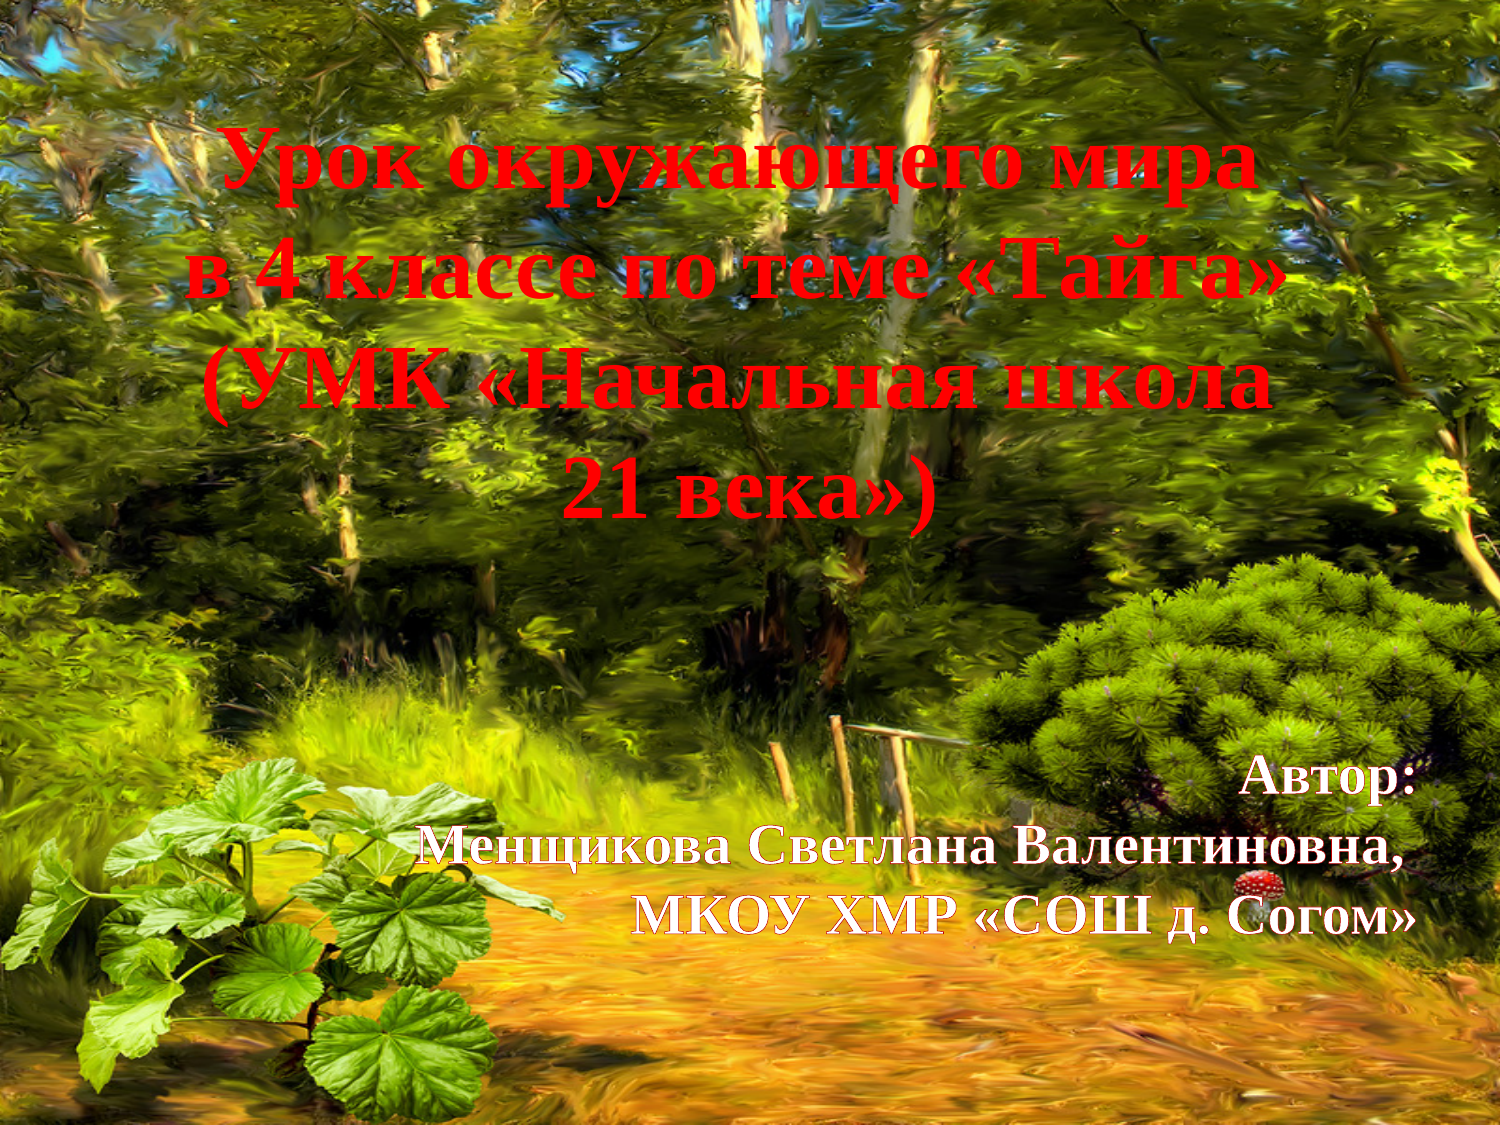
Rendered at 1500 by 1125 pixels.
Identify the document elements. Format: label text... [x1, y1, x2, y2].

subtitle Автор: Менщикова Светлана Валентиновна, МКОУ ХМР «СОШ д. Согом» [64, 727, 1434, 1016]
picture [0, 0, 1500, 1125]
title Урок окружающего мира в 4 классе по теме «Тайга» (УМК «Начальная школа 21 века») [112, 196, 1388, 438]
